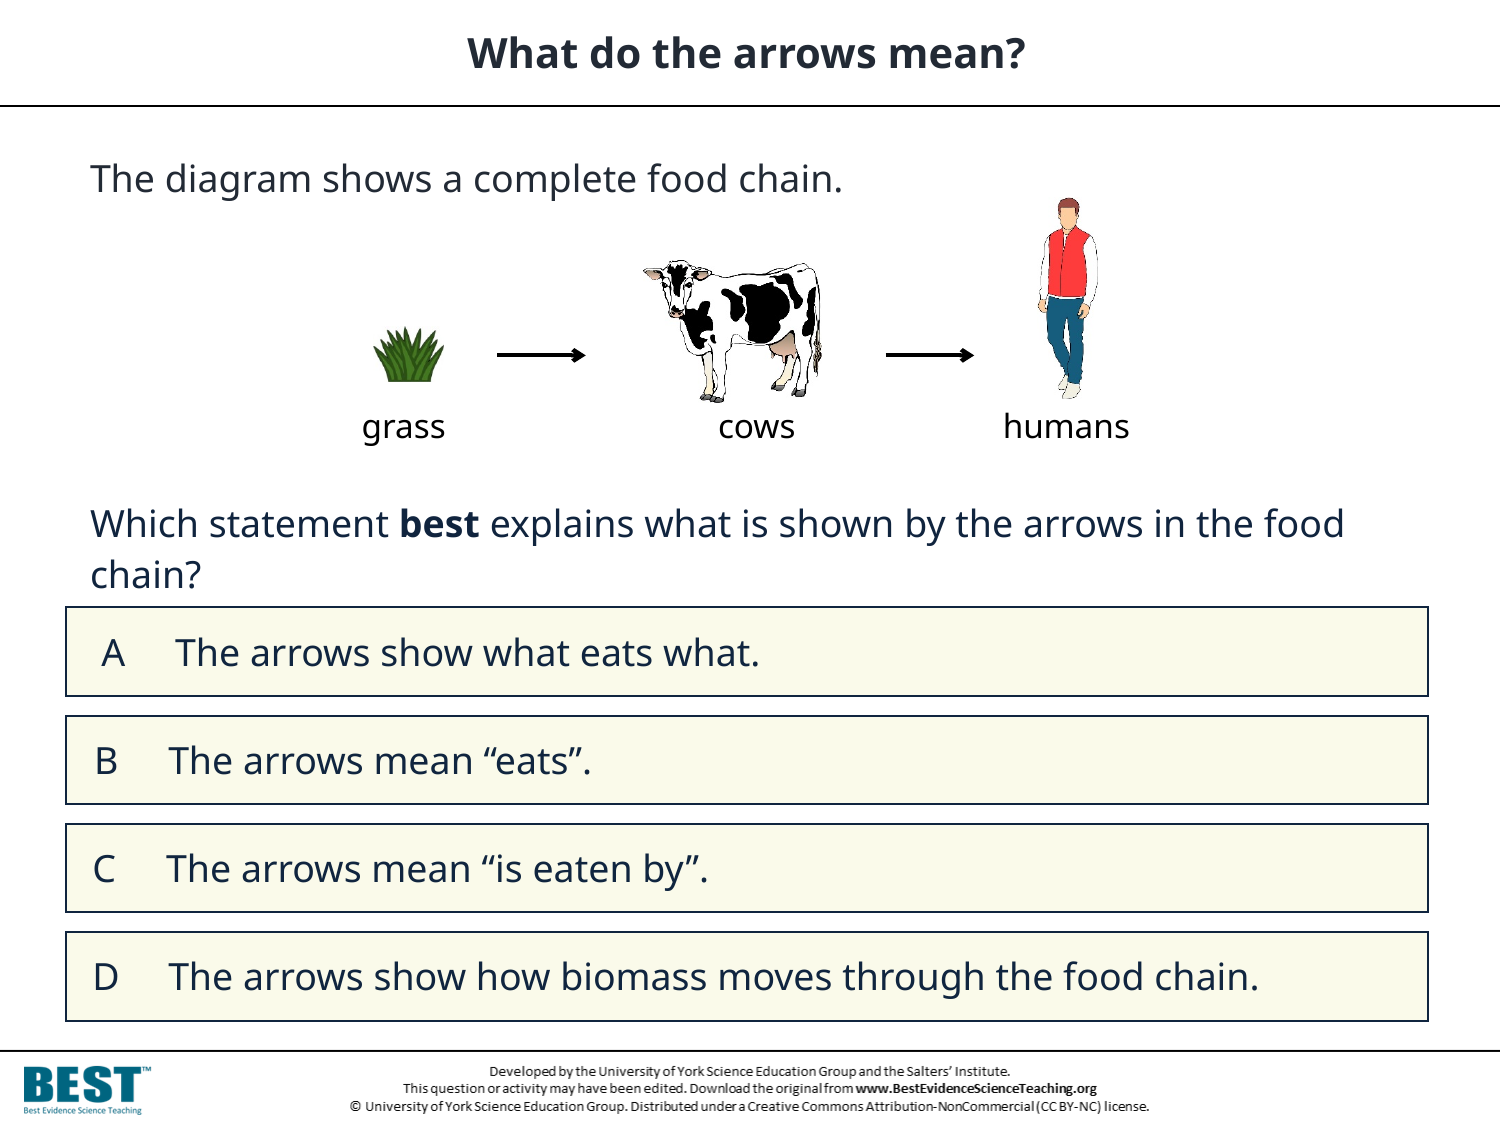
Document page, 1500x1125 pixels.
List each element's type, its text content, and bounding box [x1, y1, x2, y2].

text_box What do the arrows mean? [23, 4, 1471, 99]
picture [0, 105, 1500, 1125]
